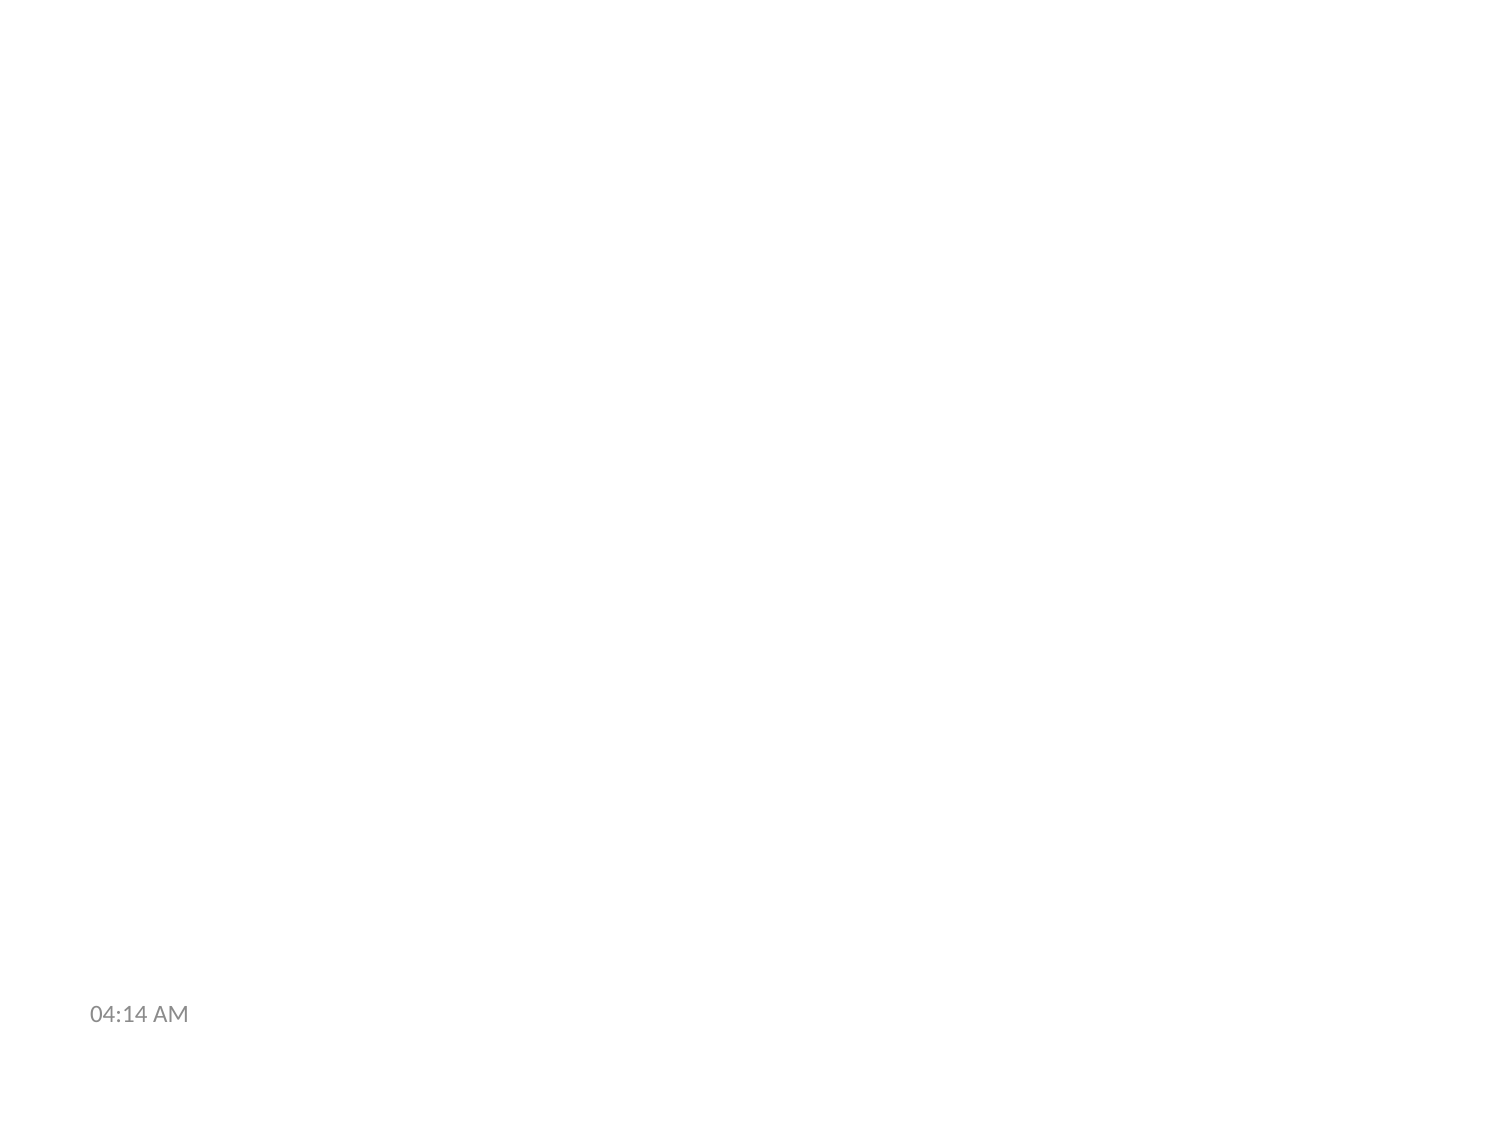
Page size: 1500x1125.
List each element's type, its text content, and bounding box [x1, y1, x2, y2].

text_box 3:35 PM [75, 982, 425, 1043]
